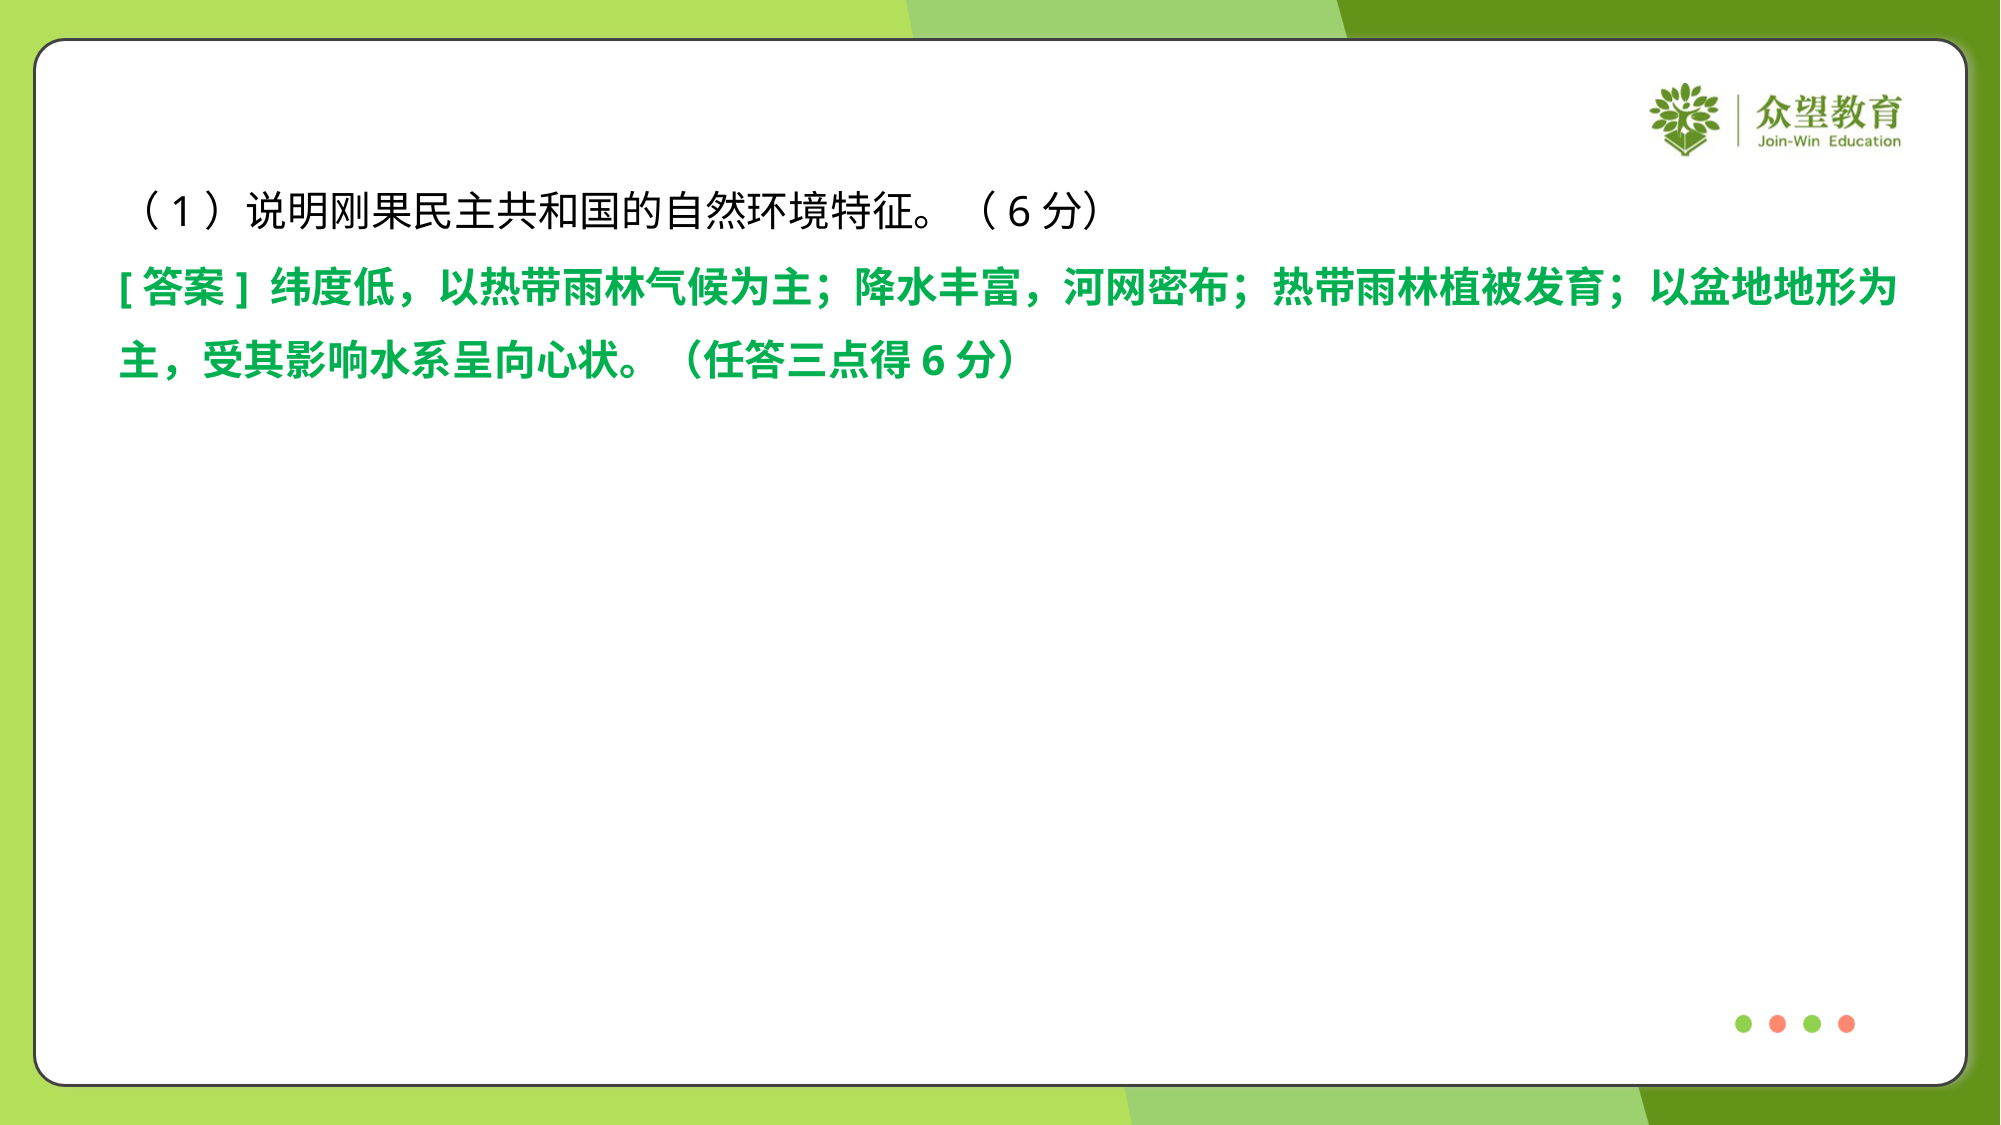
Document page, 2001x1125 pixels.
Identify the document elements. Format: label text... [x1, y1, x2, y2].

picture [0, 0, 2000, 1125]
text_box （1）说明刚果民主共和国的自然环境特征。（6分） [118, 159, 1883, 227]
text_box [答案] 纬度低，以热带雨林气候为主；降水丰富，河网密布；热带雨林植被发育；以盆地地形为 主，受其影响水系呈向心状。（任答三点得6分） [118, 235, 1883, 376]
